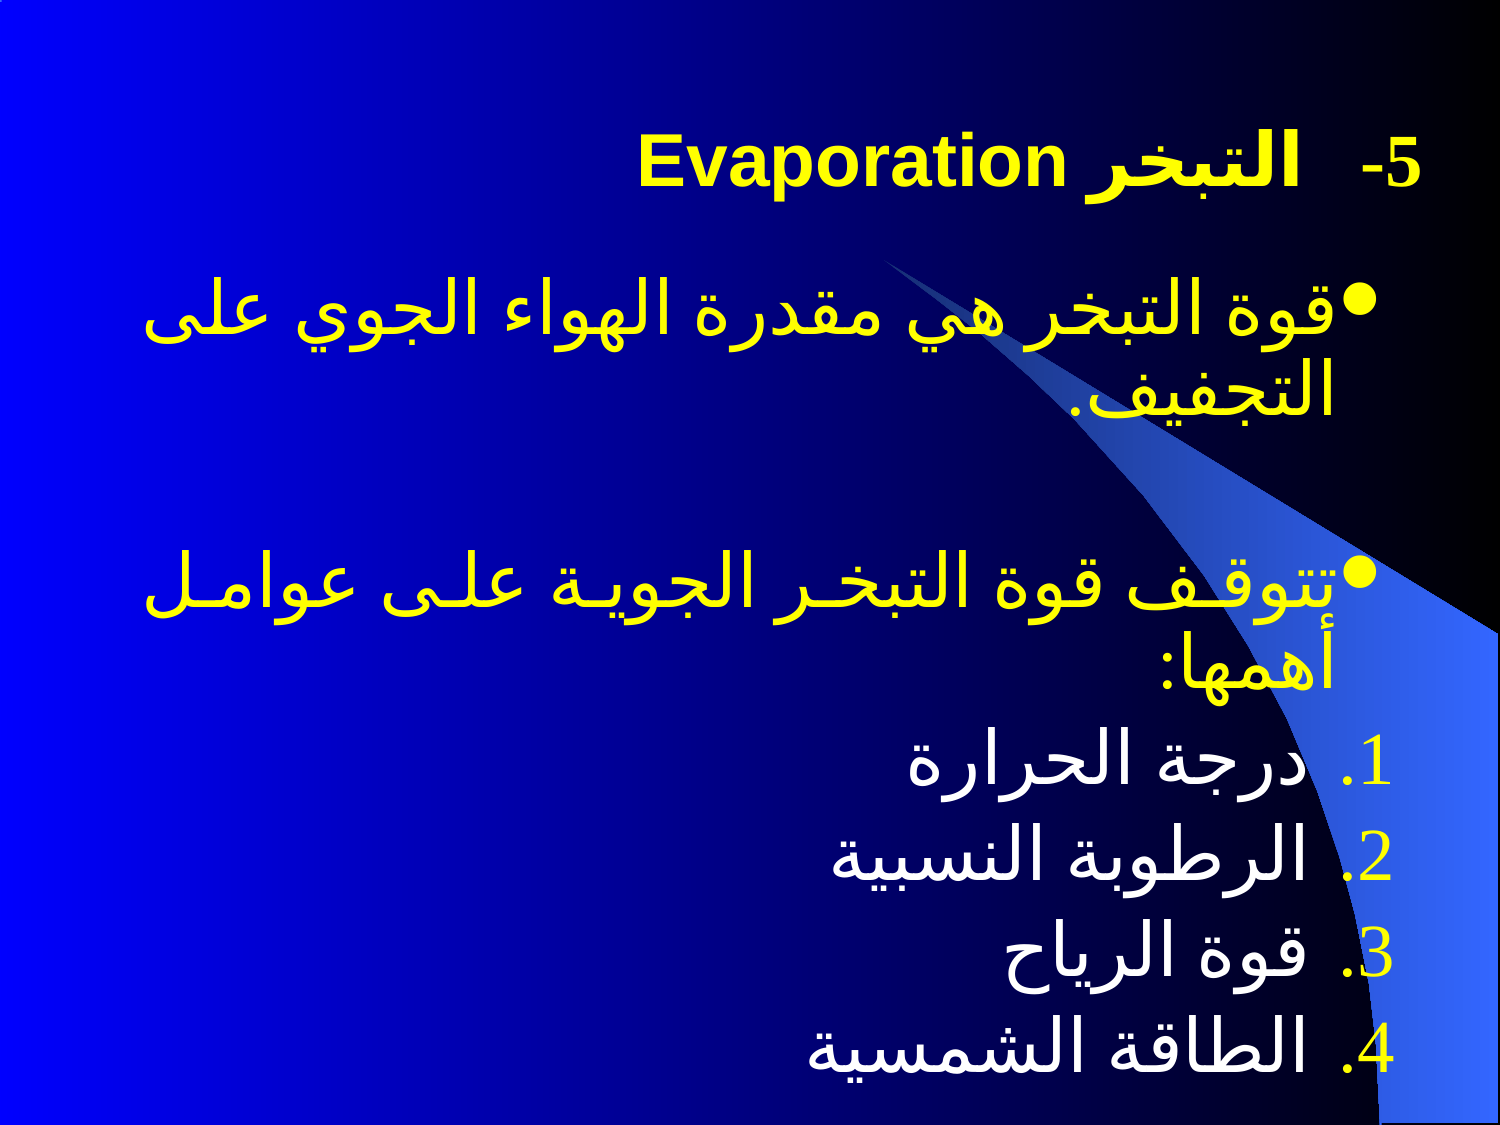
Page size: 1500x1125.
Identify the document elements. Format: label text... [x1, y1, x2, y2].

title 5- التبخر Evaporation [112, 62, 1439, 251]
list قوة التبخر هي مقدرة الهواء الجوي على التجفيف. تتوقف قوة التبخر الجوية على عوامل أهمها: درجة الحرارة الرطوبة النسبية قوة الرياح الطاقة الشمسية [111, 262, 1426, 1001]
